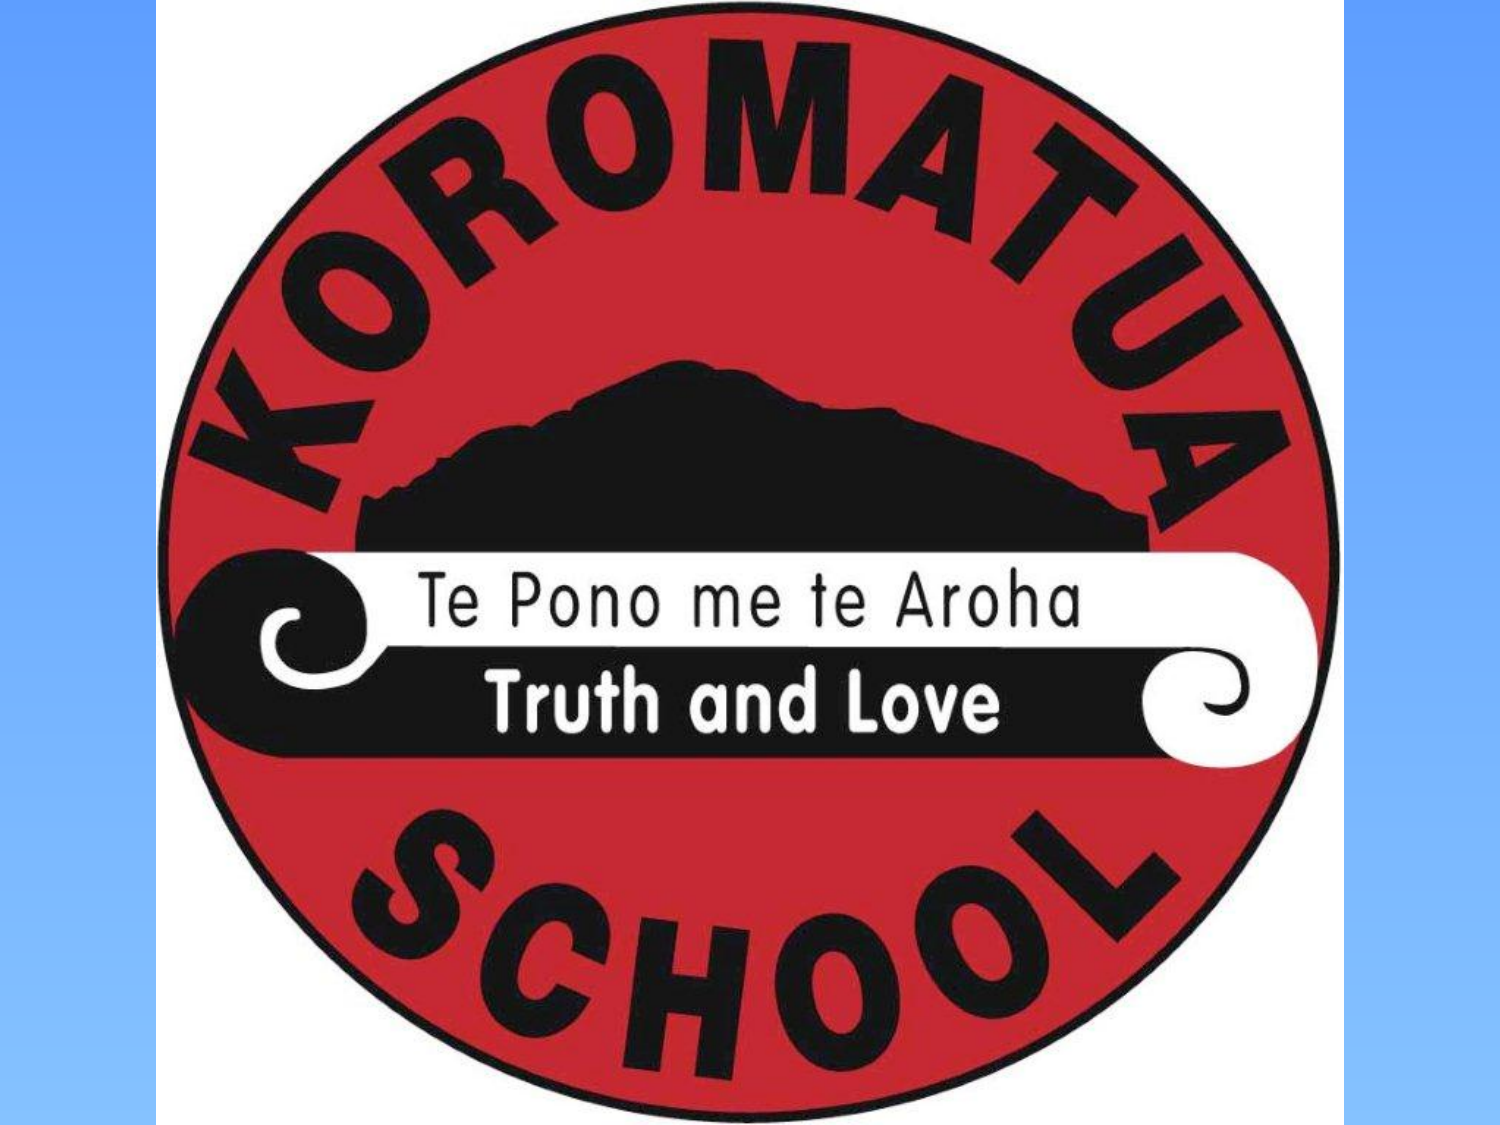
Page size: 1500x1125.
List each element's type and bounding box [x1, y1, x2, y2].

picture [156, 0, 1344, 1125]
